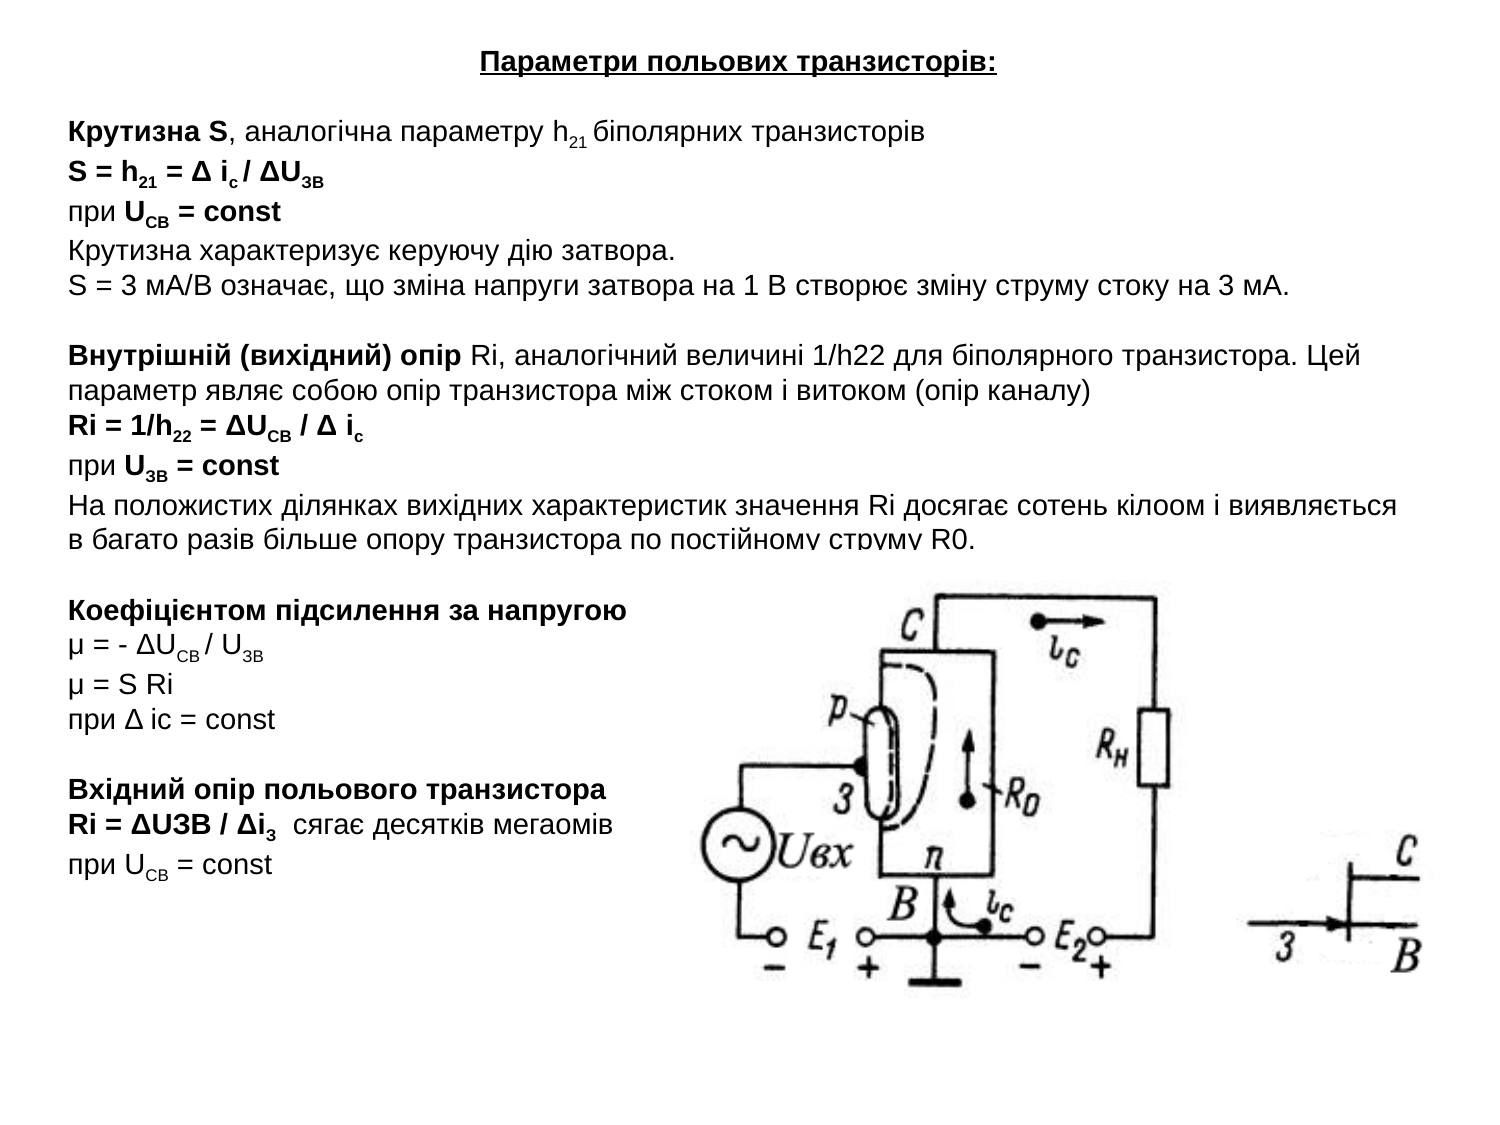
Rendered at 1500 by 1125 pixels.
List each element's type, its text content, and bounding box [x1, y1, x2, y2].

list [690, 550, 1441, 998]
text_box Параметри польових транзисторів: Крутизна S, аналогічна параметру h21 біполярних транзисторів S = h21 = Δ ic / ΔUЗВ при UСВ = const Крутизна характеризує керуючу дію затвора. S = 3 мА/В означає, що зміна напруги затвора на 1 В створює зміну струму стоку на 3 мА. Внутрішній (вихідний) опір Rі, аналогічний величині 1/h22 для біполярного транзистора. Цей параметр являє собою опір транзистора між стоком і витоком (опір каналу) Ri = 1/h22 = ΔUCВ / Δ ic при UЗВ = const На положистих ділянках вихідних характеристик значення Rі досягає сотень кілоом і виявляється в багато разів більше опору транзистора по постійному струму R0. Коефіцієнтом підсилення за напругою μ = - ΔUCВ / UЗВ μ = S Ri при Δ ic = const Вхідний опір польового транзистора Ri = ΔUЗВ / ΔiЗ сягає десятків мегаомів при UСВ = const [53, 35, 1424, 893]
